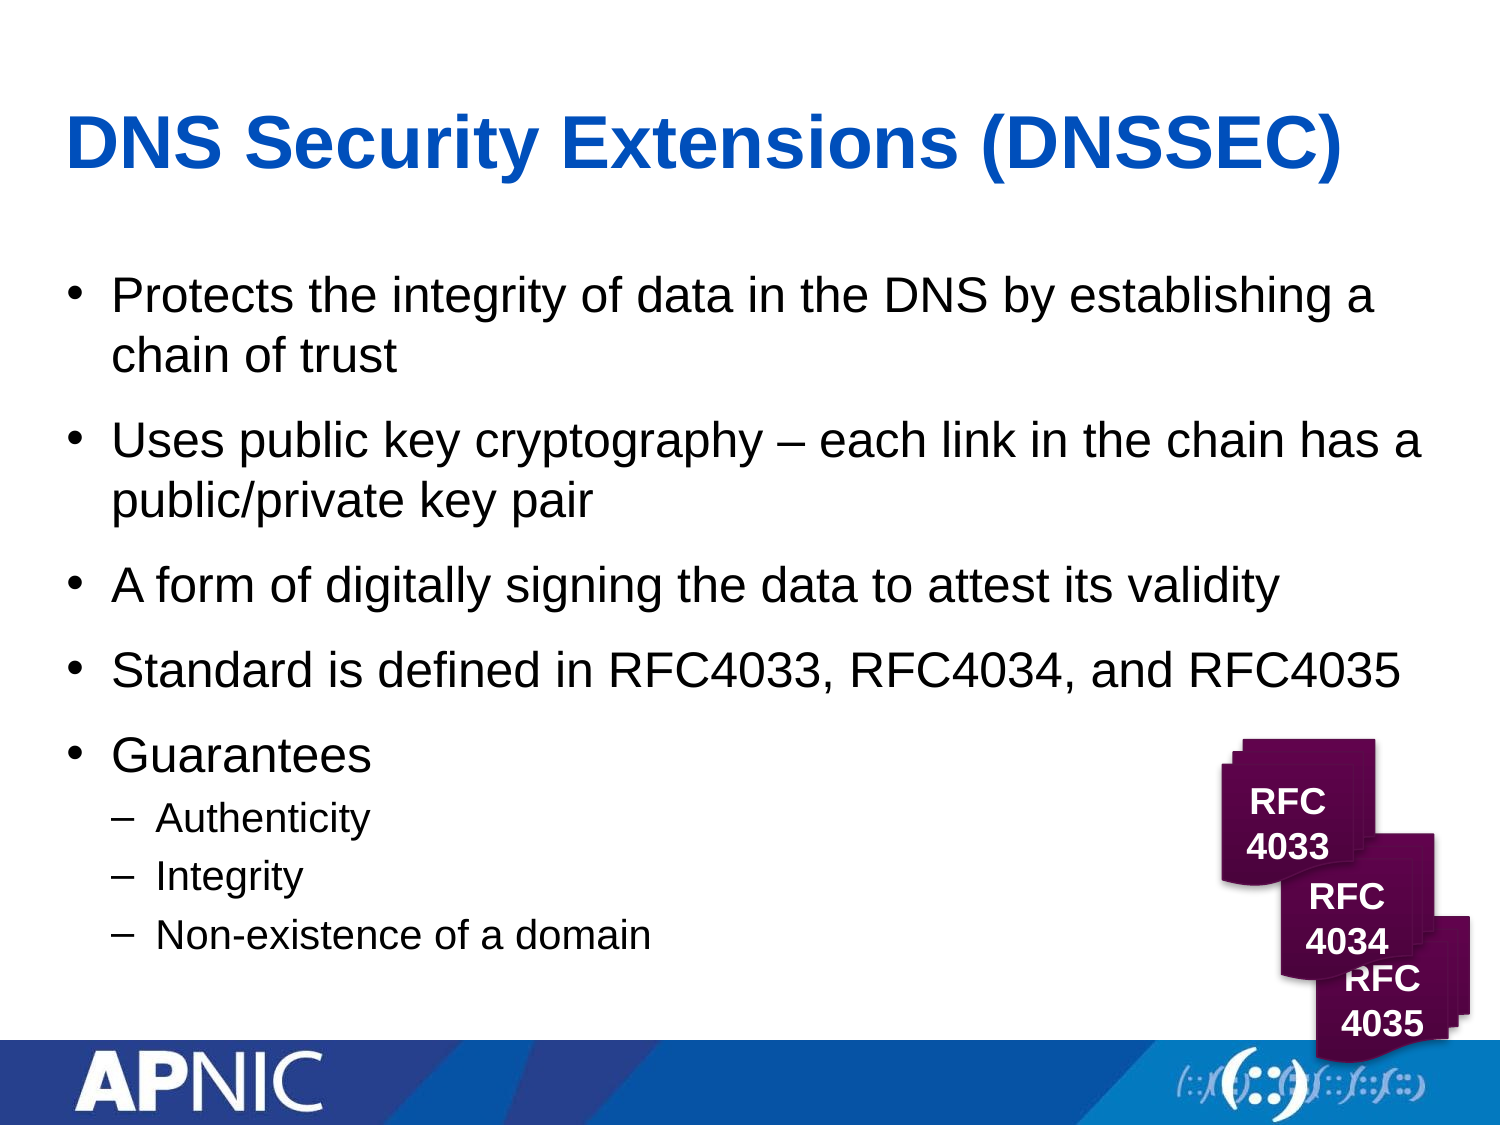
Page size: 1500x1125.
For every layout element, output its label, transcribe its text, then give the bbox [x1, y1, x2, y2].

title DNS Security Extensions (DNSSEC) [64, 45, 1436, 233]
list Protects the integrity of data in the DNS by establishing a chain of trust Uses public key cryptography – each link in the chain has a public/private key pair A form of digitally signing the data to attest its validity Standard is defined in RFC4033, RFC4034, and RFC4035 Guarantees Authenticity Integrity Non-existence of a domain [66, 262, 1437, 1012]
picture [0, 1040, 1500, 1125]
text_box RFC 4035 [1316, 916, 1470, 1063]
text_box RFC 4033 [1221, 738, 1376, 886]
